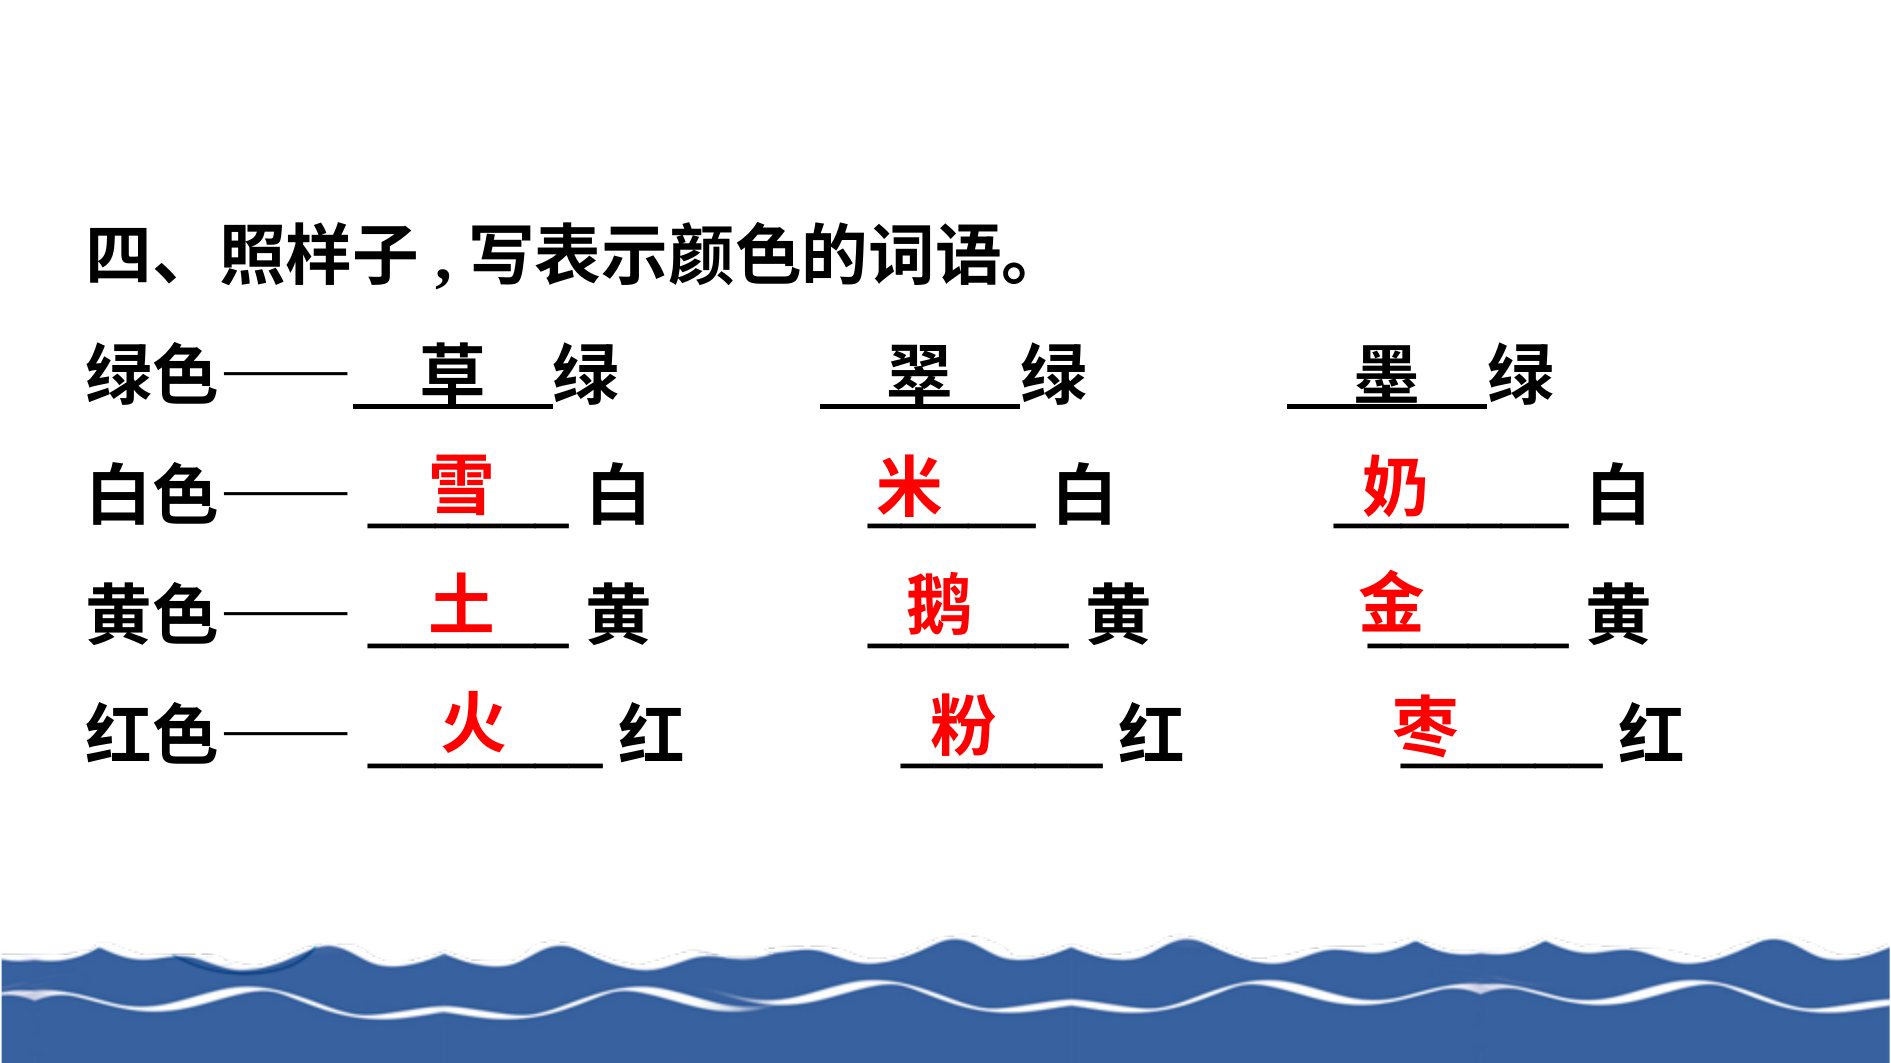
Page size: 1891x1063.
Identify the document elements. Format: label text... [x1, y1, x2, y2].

text_box 四、照样子,写表示颜色的词语。 绿色—— 草 绿 翠 绿 墨 绿 白色——______白 _____白 _______白 黄色——______黄 ______黄 ______黄 红色——_______红 ______红 ______红 [70, 165, 1848, 780]
text_box 土 [414, 555, 511, 650]
text_box 米 [862, 437, 959, 532]
text_box 粉 [915, 676, 1013, 772]
picture [1, 886, 1891, 1063]
text_box 金 [1343, 553, 1441, 649]
text_box 奶 [1347, 437, 1511, 532]
text_box 雪 [414, 435, 511, 531]
text_box 鹅 [892, 555, 989, 650]
text_box 火 [425, 673, 523, 768]
text_box 枣 [1377, 677, 1475, 772]
